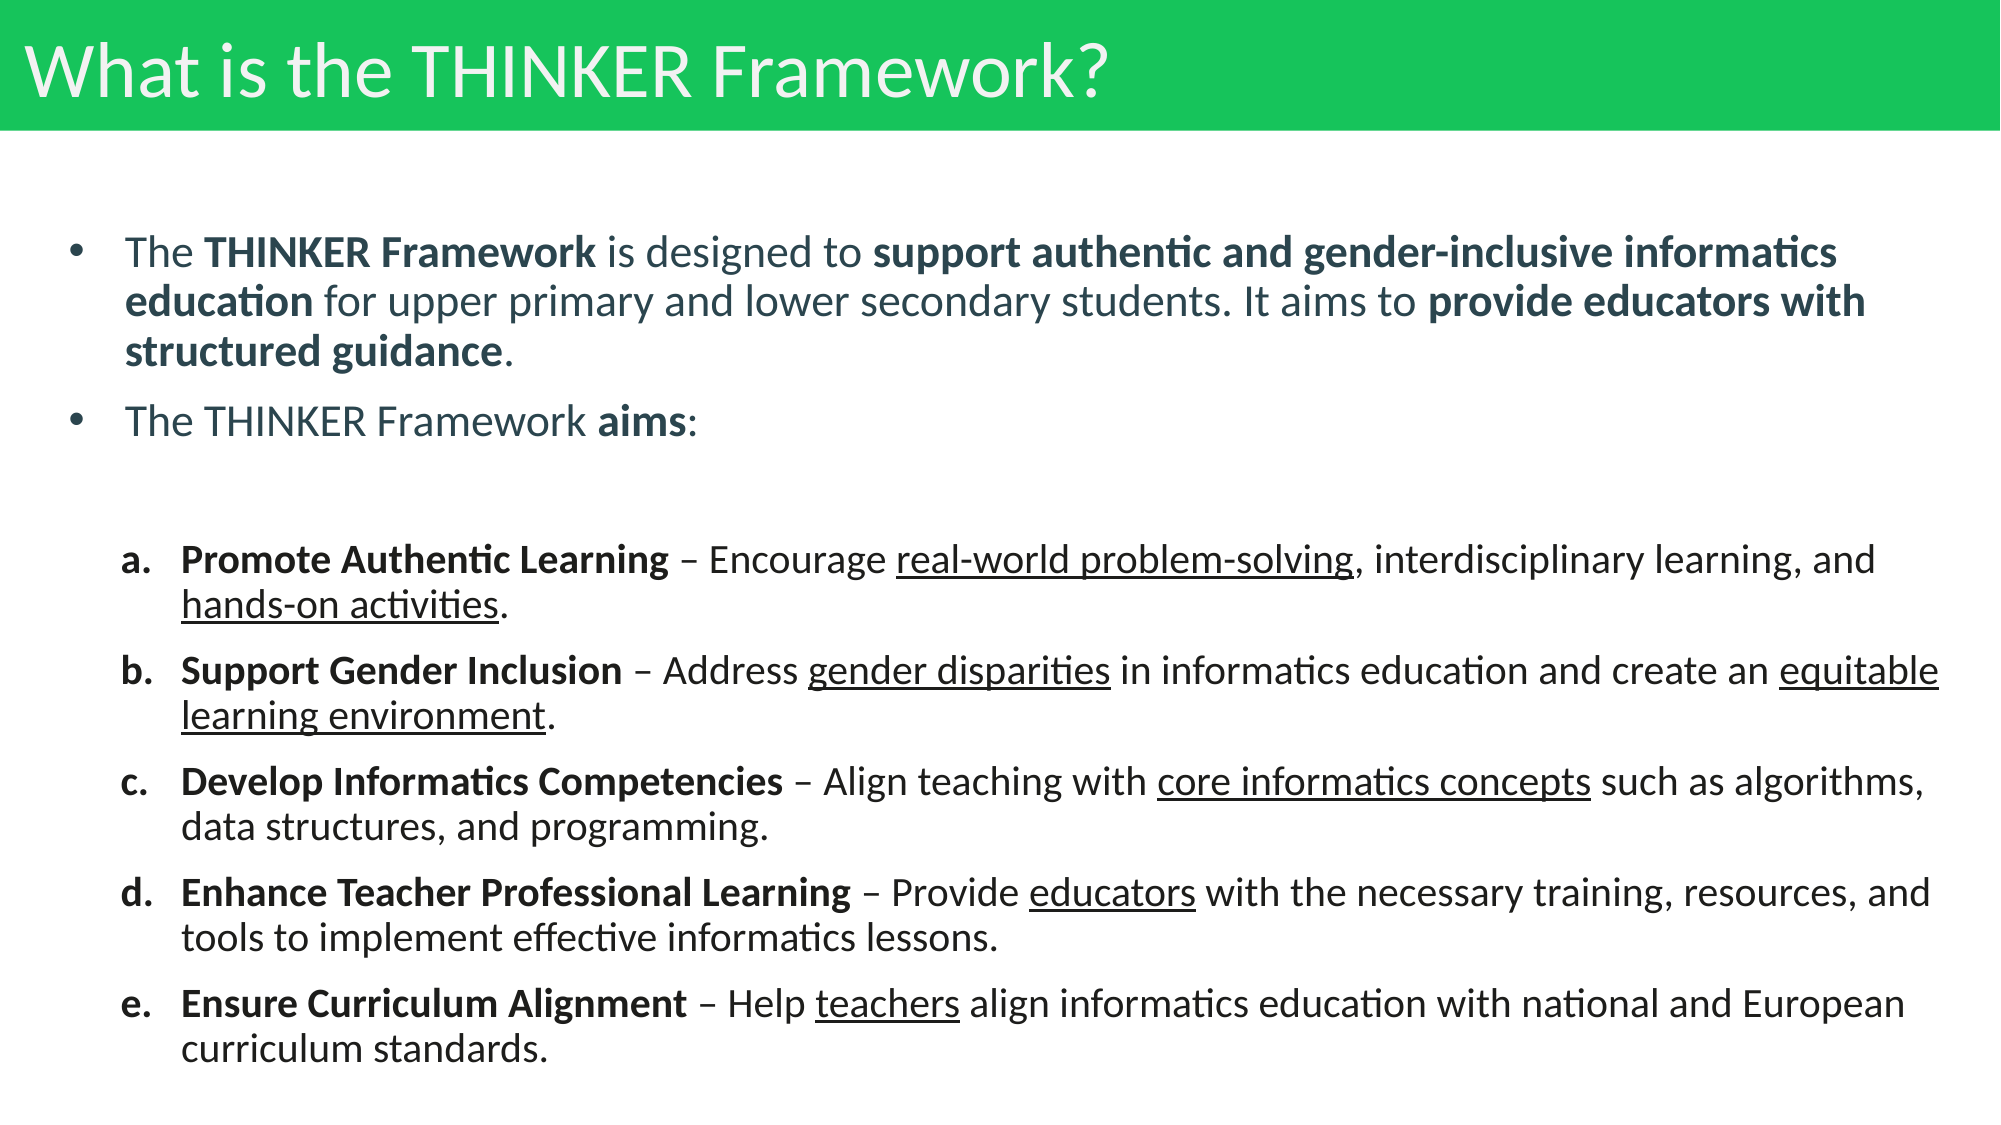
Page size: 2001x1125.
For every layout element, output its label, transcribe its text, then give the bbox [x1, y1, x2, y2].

title What is the THINKER Framework? [16, 13, 1976, 131]
list The THINKER Framework is designed to support authentic and gender-inclusive informatics education for upper primary and lower secondary students. It aims to provide educators with structured guidance. The THINKER Framework aims: Promote Authentic Learning – Encourage real-world problem-solving, interdisciplinary learning, and hands-on activities. Support Gender Inclusion – Address gender disparities in informatics education and create an equitable learning environment. Develop Informatics Competencies – Align teaching with core informatics concepts such as algorithms, data structures, and programming. Enhance Teacher Professional Learning – Provide educators with the necessary training, resources, and tools to implement effective informatics lessons. Ensure Curriculum Alignment – Help teachers align informatics education with national and European curriculum standards. [16, 144, 1976, 1108]
